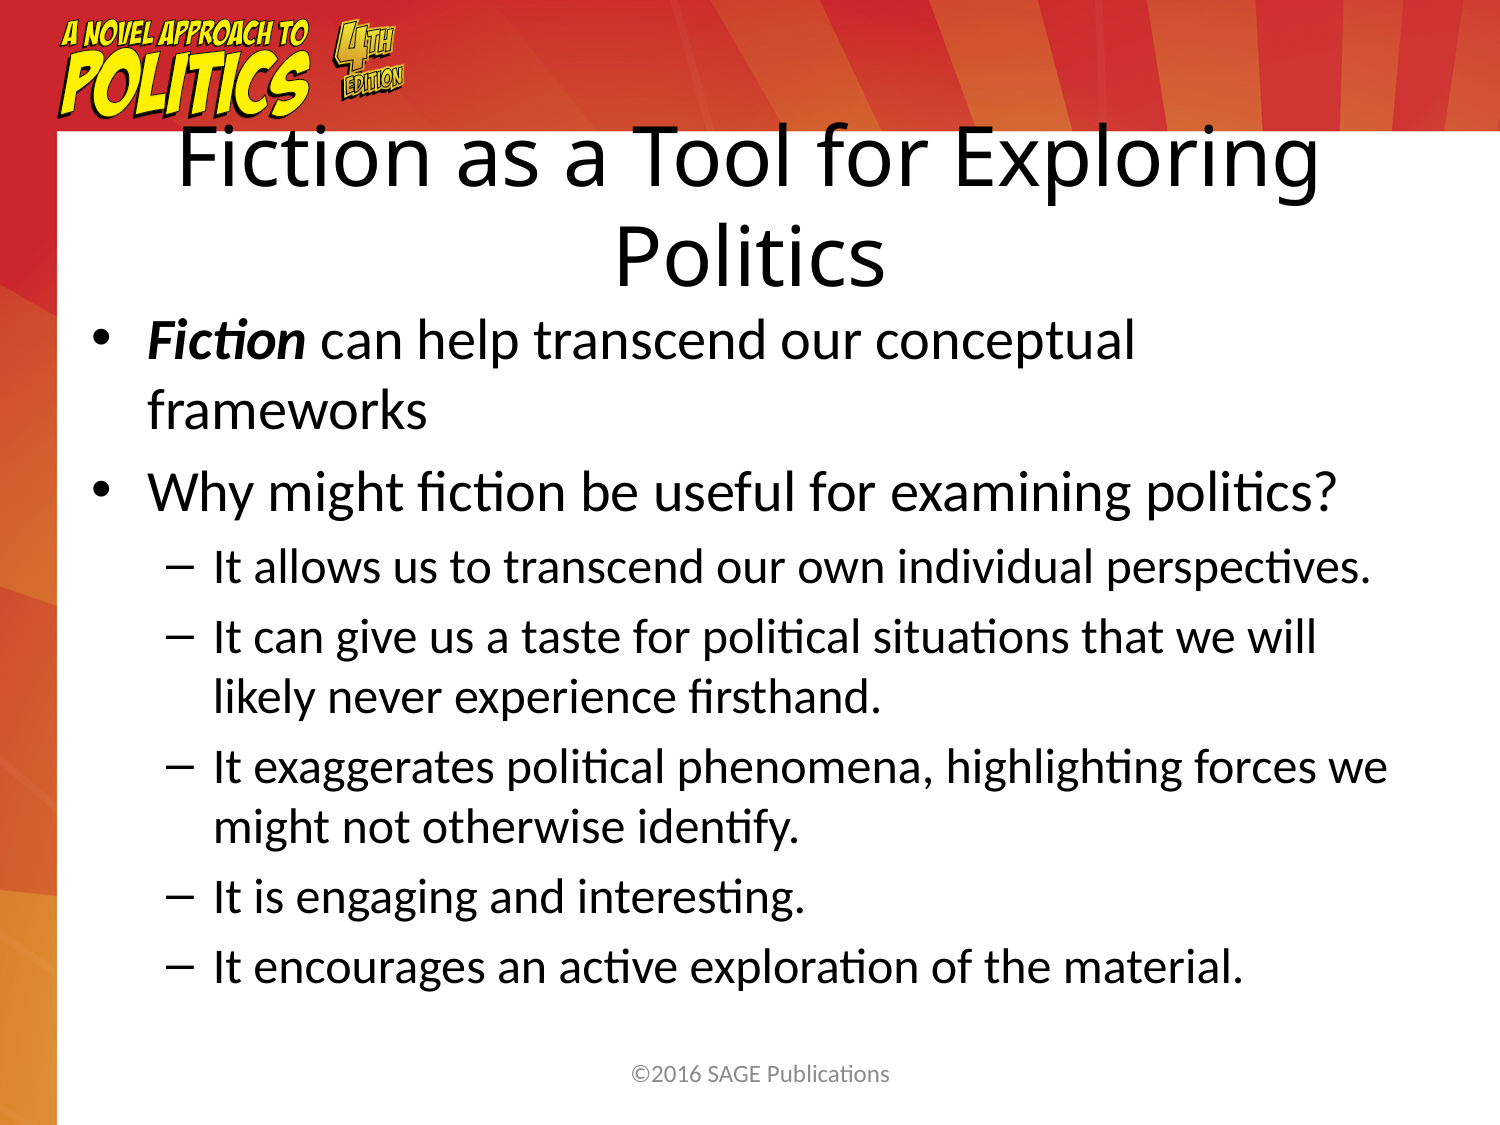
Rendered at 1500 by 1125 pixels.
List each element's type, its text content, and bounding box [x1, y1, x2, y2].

text_box Fiction can help transcend our conceptual frameworks Why might fiction be useful for examining politics? It allows us to transcend our own individual perspectives. It can give us a taste for political situations that we will likely never experience firsthand. It exaggerates political phenomena, highlighting forces we might not otherwise identify. It is engaging and interesting. It encourages an active exploration of the material. [76, 294, 1427, 1070]
title Fiction as a Tool for Exploring Politics [75, 115, 1425, 291]
picture [0, 0, 1500, 1125]
